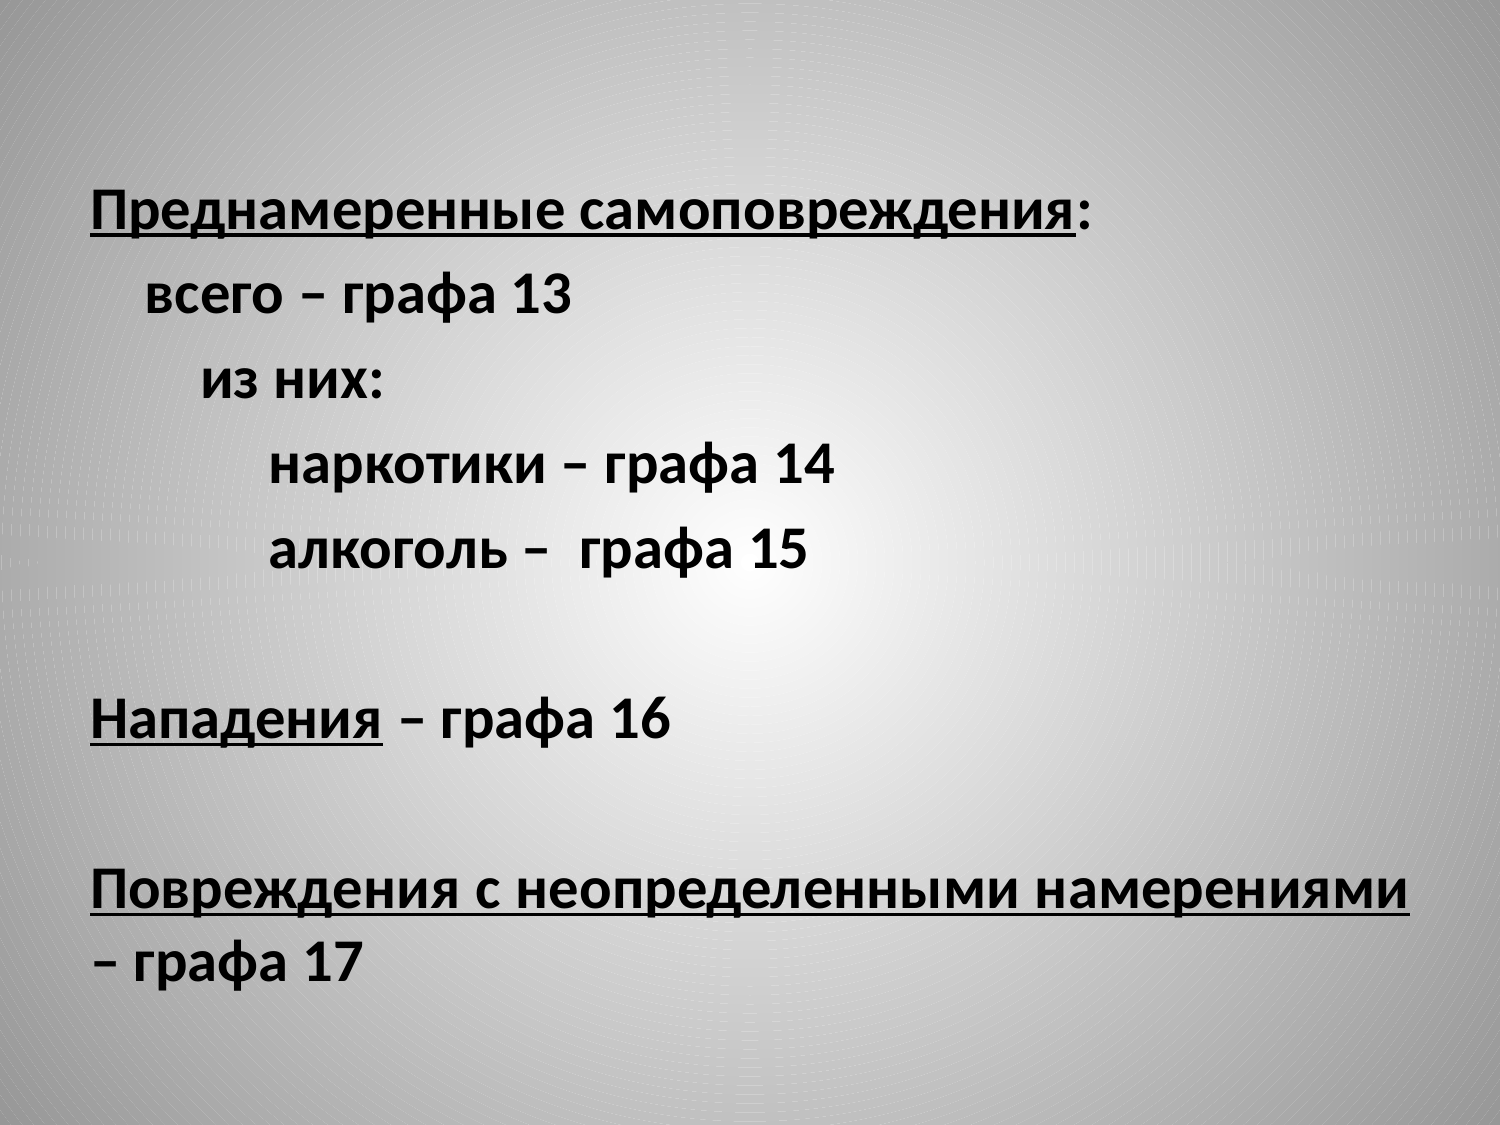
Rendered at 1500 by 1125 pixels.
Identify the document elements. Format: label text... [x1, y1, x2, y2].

list Преднамеренные самоповреждения: всего – графа 13 из них: наркотики – графа 14 алкоголь – графа 15 Нападения – графа 16 Повреждения с неопределенными намерениями – графа 17 [75, 160, 1425, 1005]
